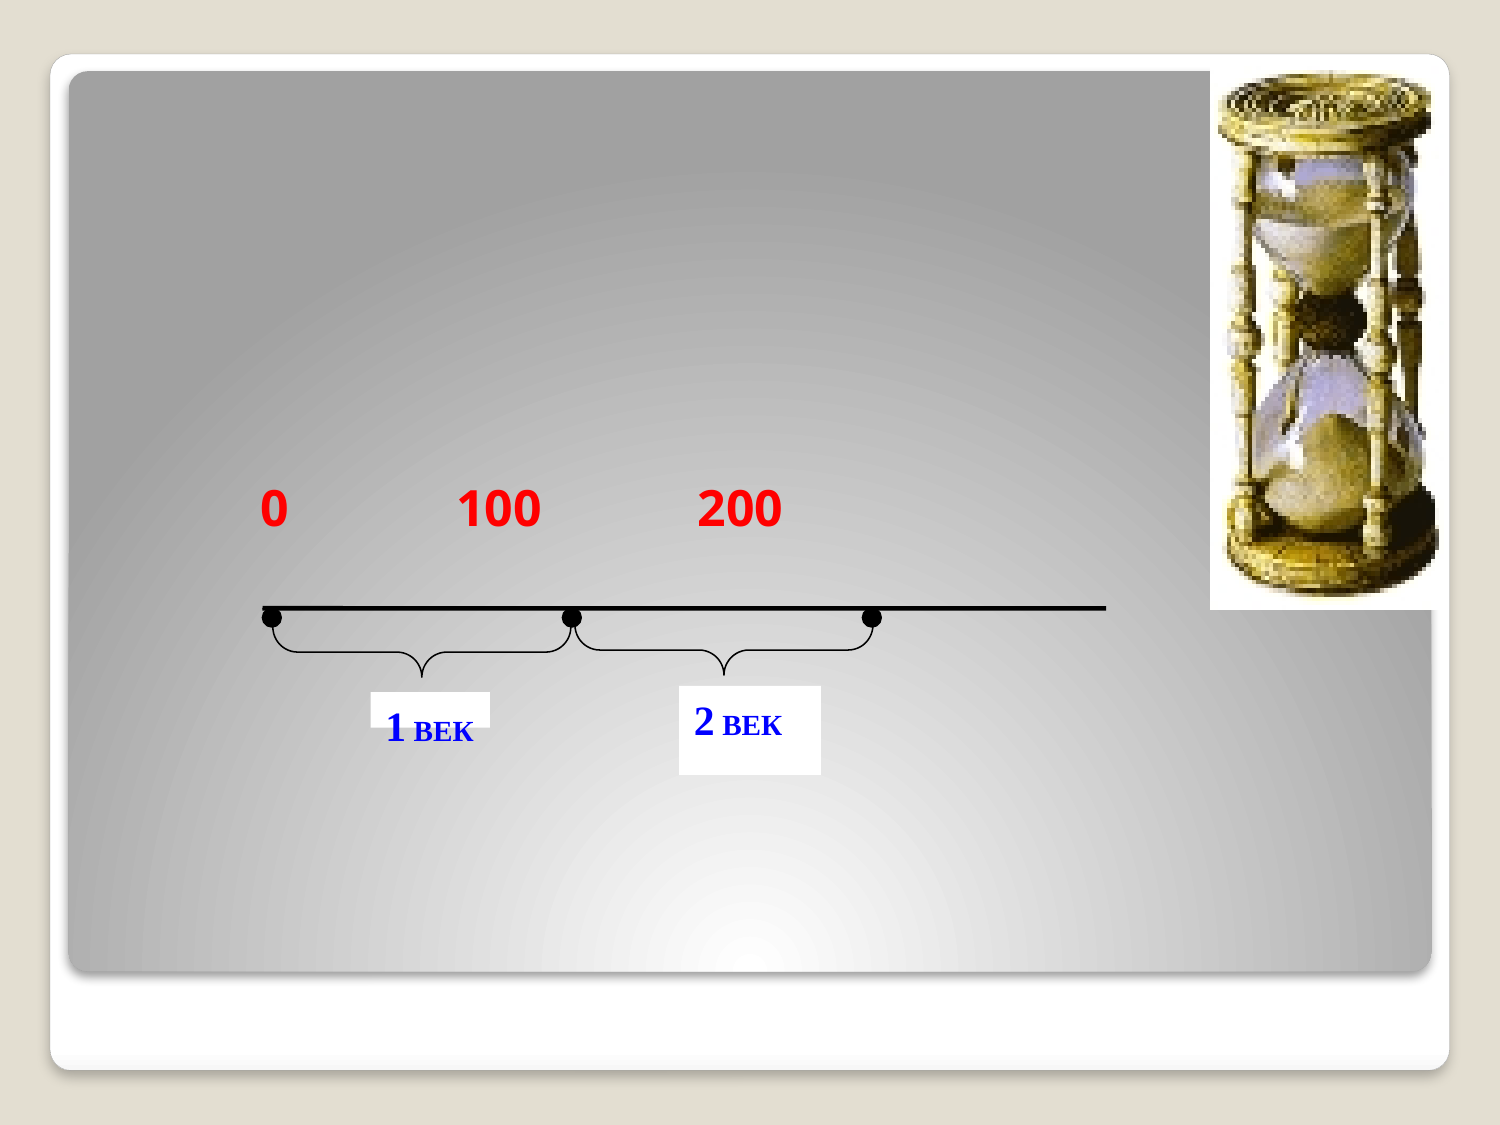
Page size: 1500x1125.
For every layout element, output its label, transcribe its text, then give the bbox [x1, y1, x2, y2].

text_box [562, 608, 582, 627]
text_box 2 ВЕК [679, 685, 821, 775]
text_box [272, 627, 571, 678]
list 0 100 200 [230, 302, 1430, 978]
text_box 1 ВЕК [370, 692, 490, 728]
text_box [262, 608, 282, 627]
text_box [862, 608, 882, 627]
text_box [574, 624, 873, 676]
picture [1210, 66, 1445, 610]
